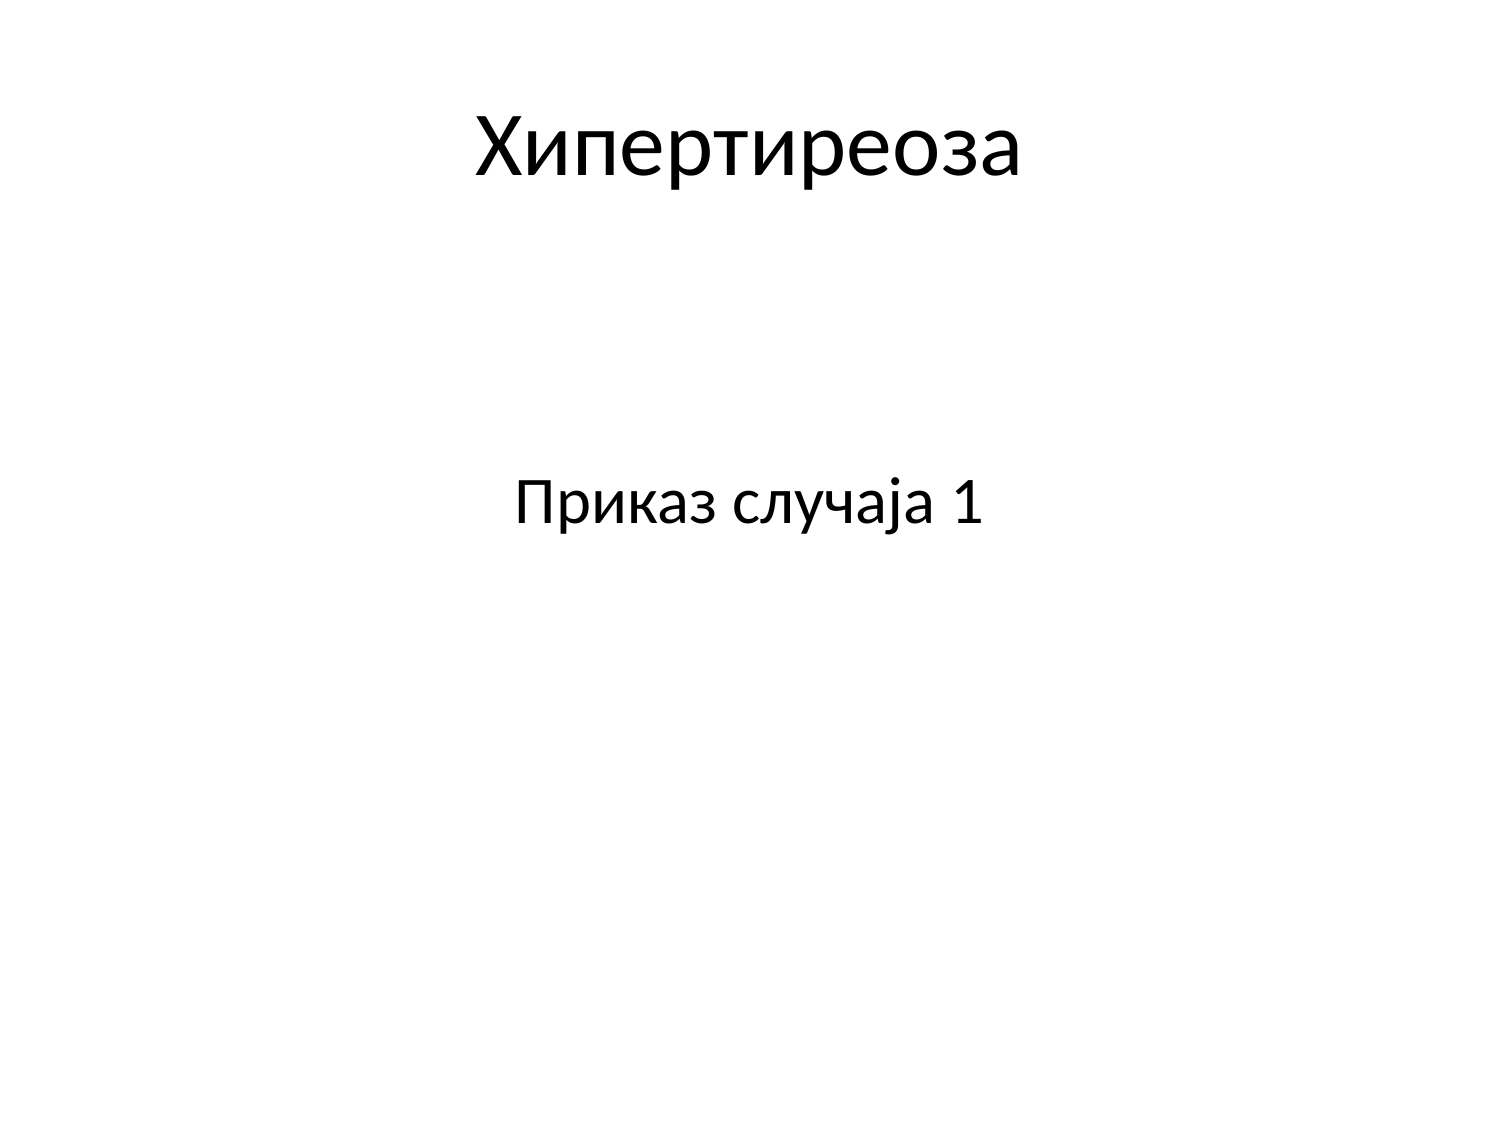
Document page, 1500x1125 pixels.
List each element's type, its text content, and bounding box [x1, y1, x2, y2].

title Хипертиреоза [75, 45, 1425, 233]
list Приказ случаја 1 [75, 262, 1425, 1005]
